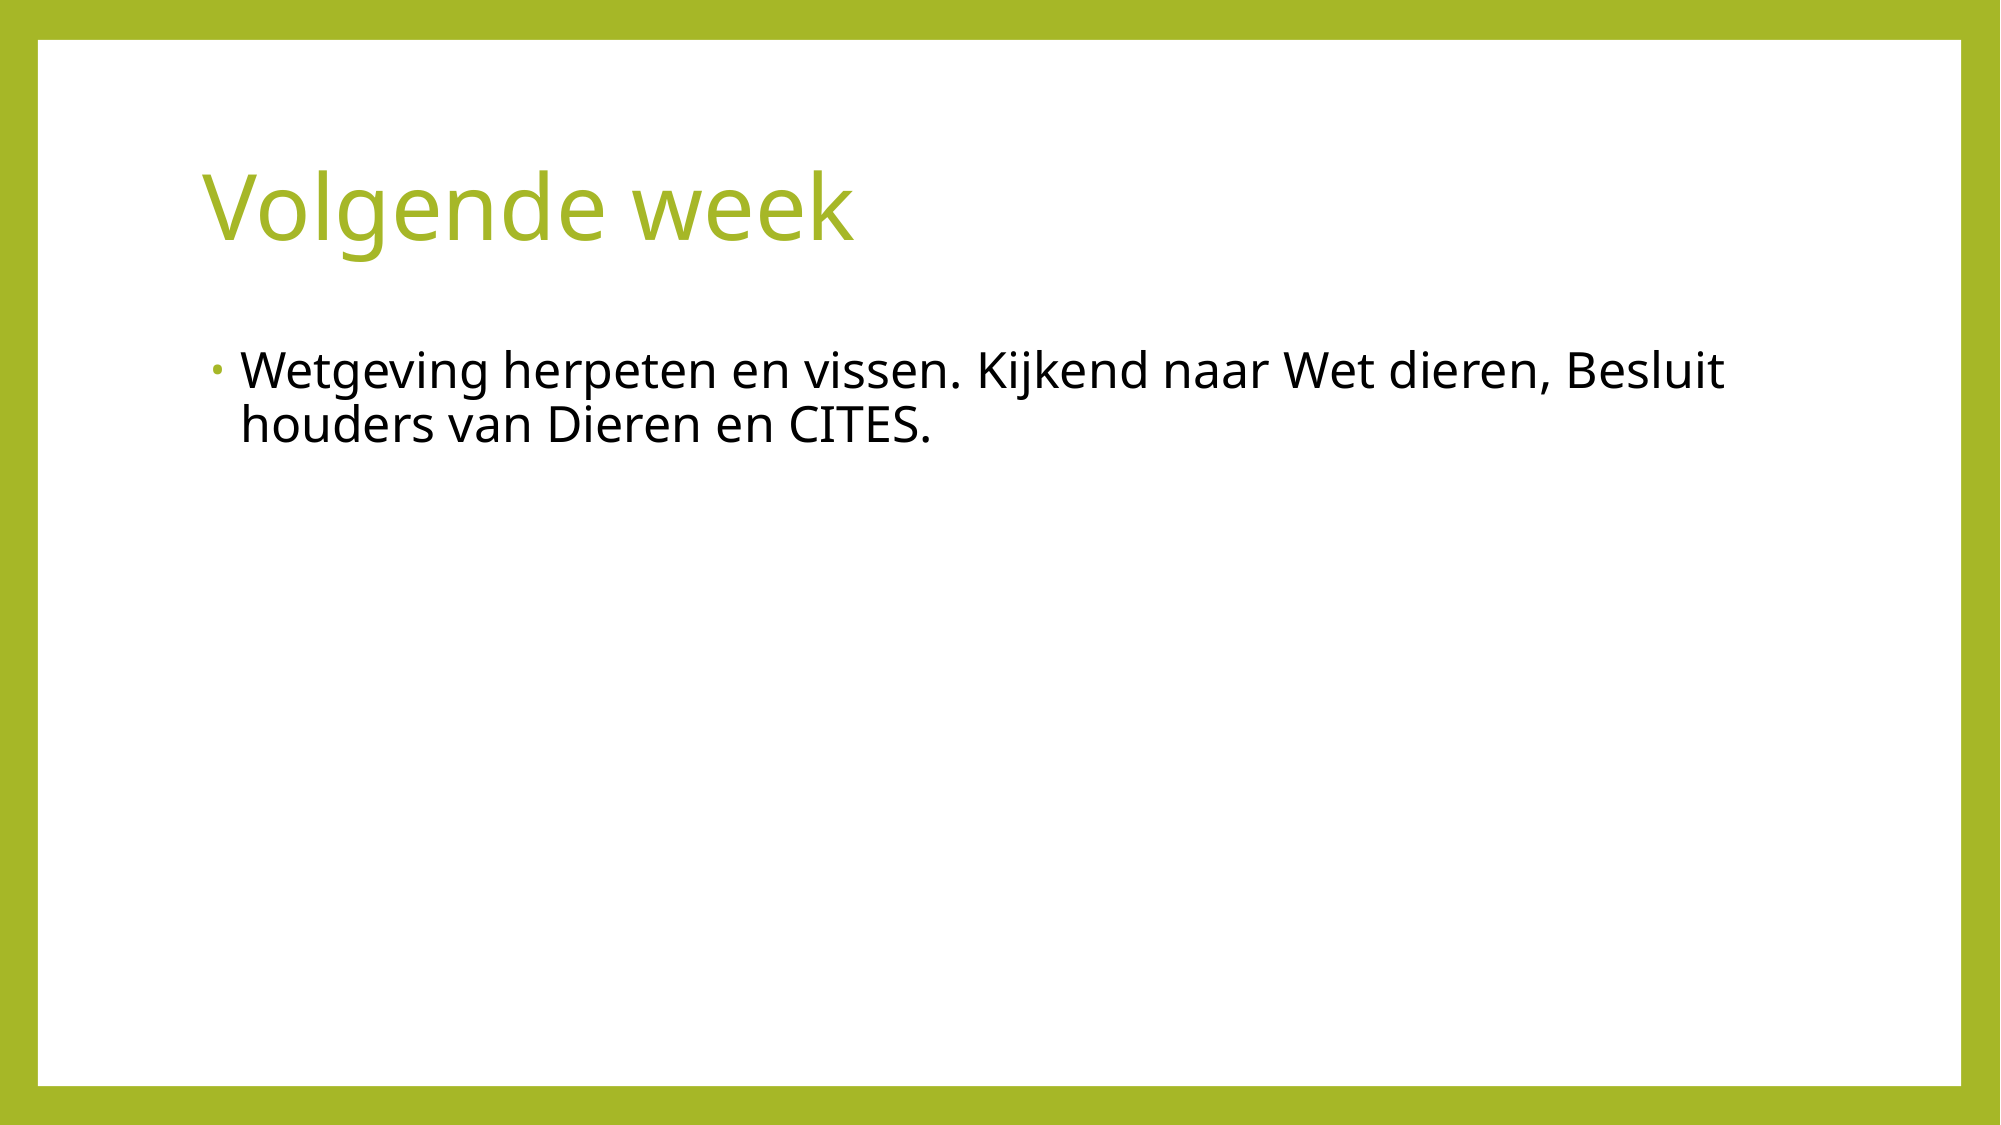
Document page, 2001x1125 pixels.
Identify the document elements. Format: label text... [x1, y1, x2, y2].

list Wetgeving herpeten en vissen. Kijkend naar Wet dieren, Besluit houders van Dieren en CITES. [187, 337, 1808, 1000]
title Volgende week [187, 99, 1808, 323]
